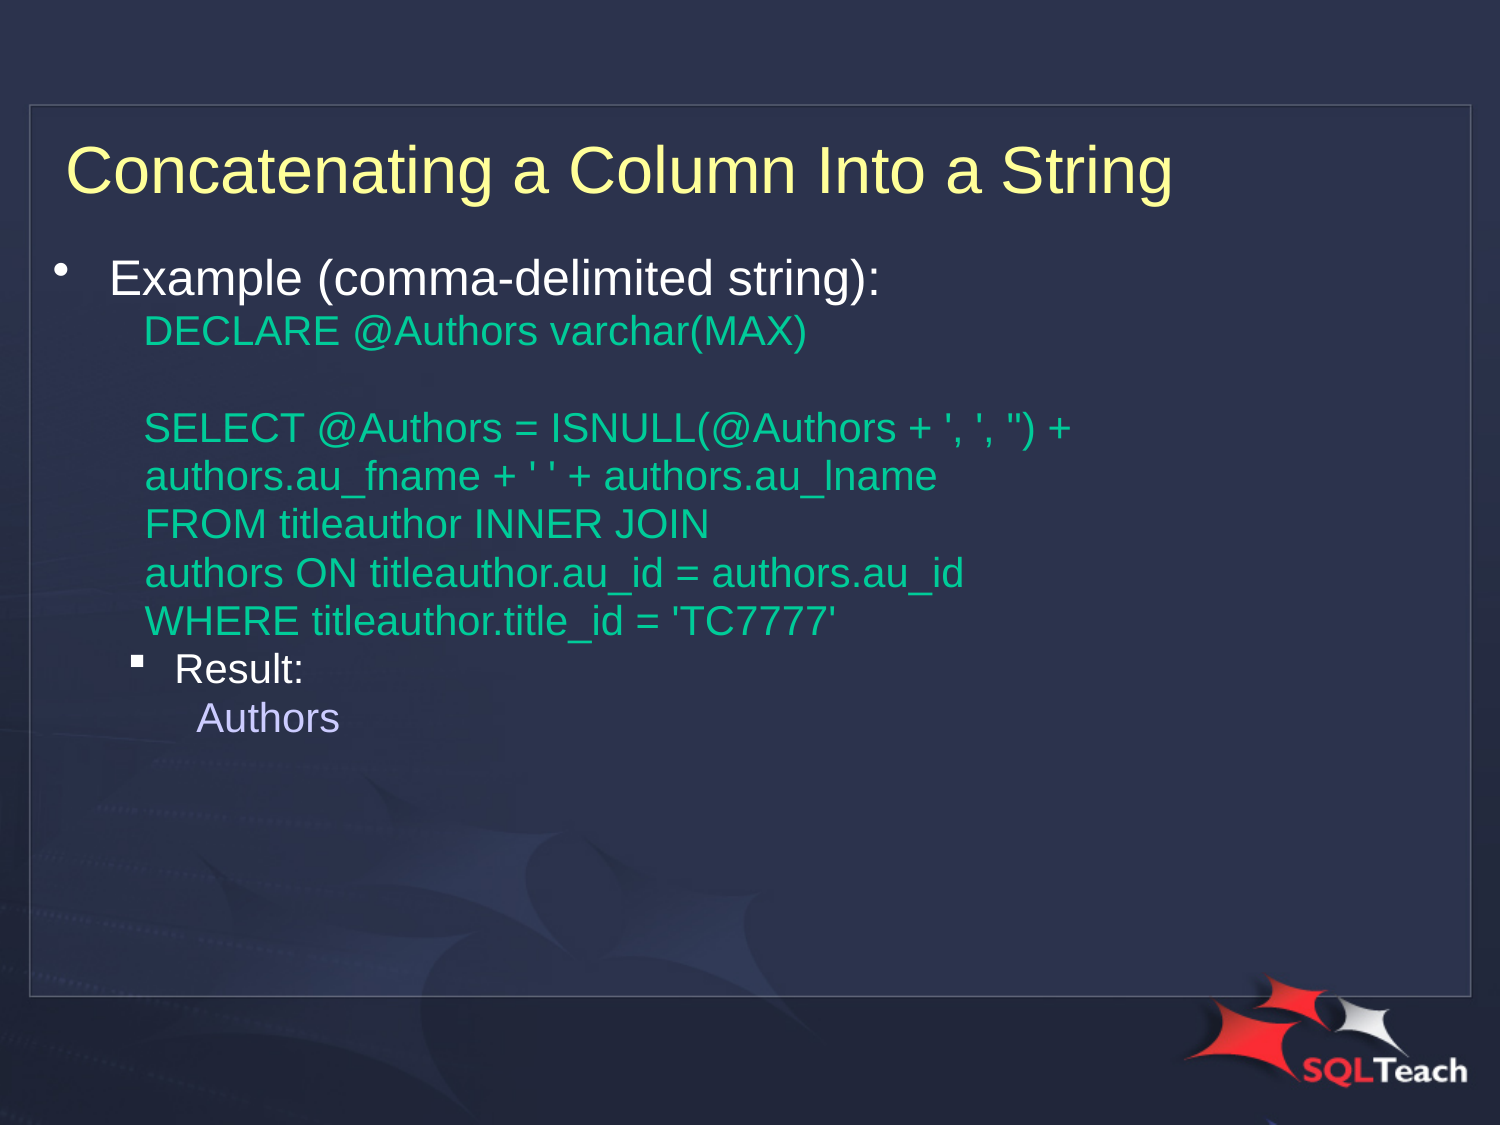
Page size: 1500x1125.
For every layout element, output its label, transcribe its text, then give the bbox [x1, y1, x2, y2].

title Concatenating a Column Into a String [49, 137, 1326, 197]
list Example (comma-delimited string): DECLARE @Authors varchar(MAX) SELECT @Authors = ISNULL(@Authors + ', ', '') + authors.au_fname + ' ' + authors.au_lname FROM titleauthor INNER JOIN authors ON titleauthor.au_id = authors.au_id WHERE titleauthor.title_id = 'TC7777' Result: Authors -------------------------------------------------------------------- Michael O'Leary, Burt Gringlesby, Akiko Yokomoto Very useful for reports, list of email addresses, list of IDs [37, 249, 1414, 1038]
picture [0, 0, 1500, 1125]
